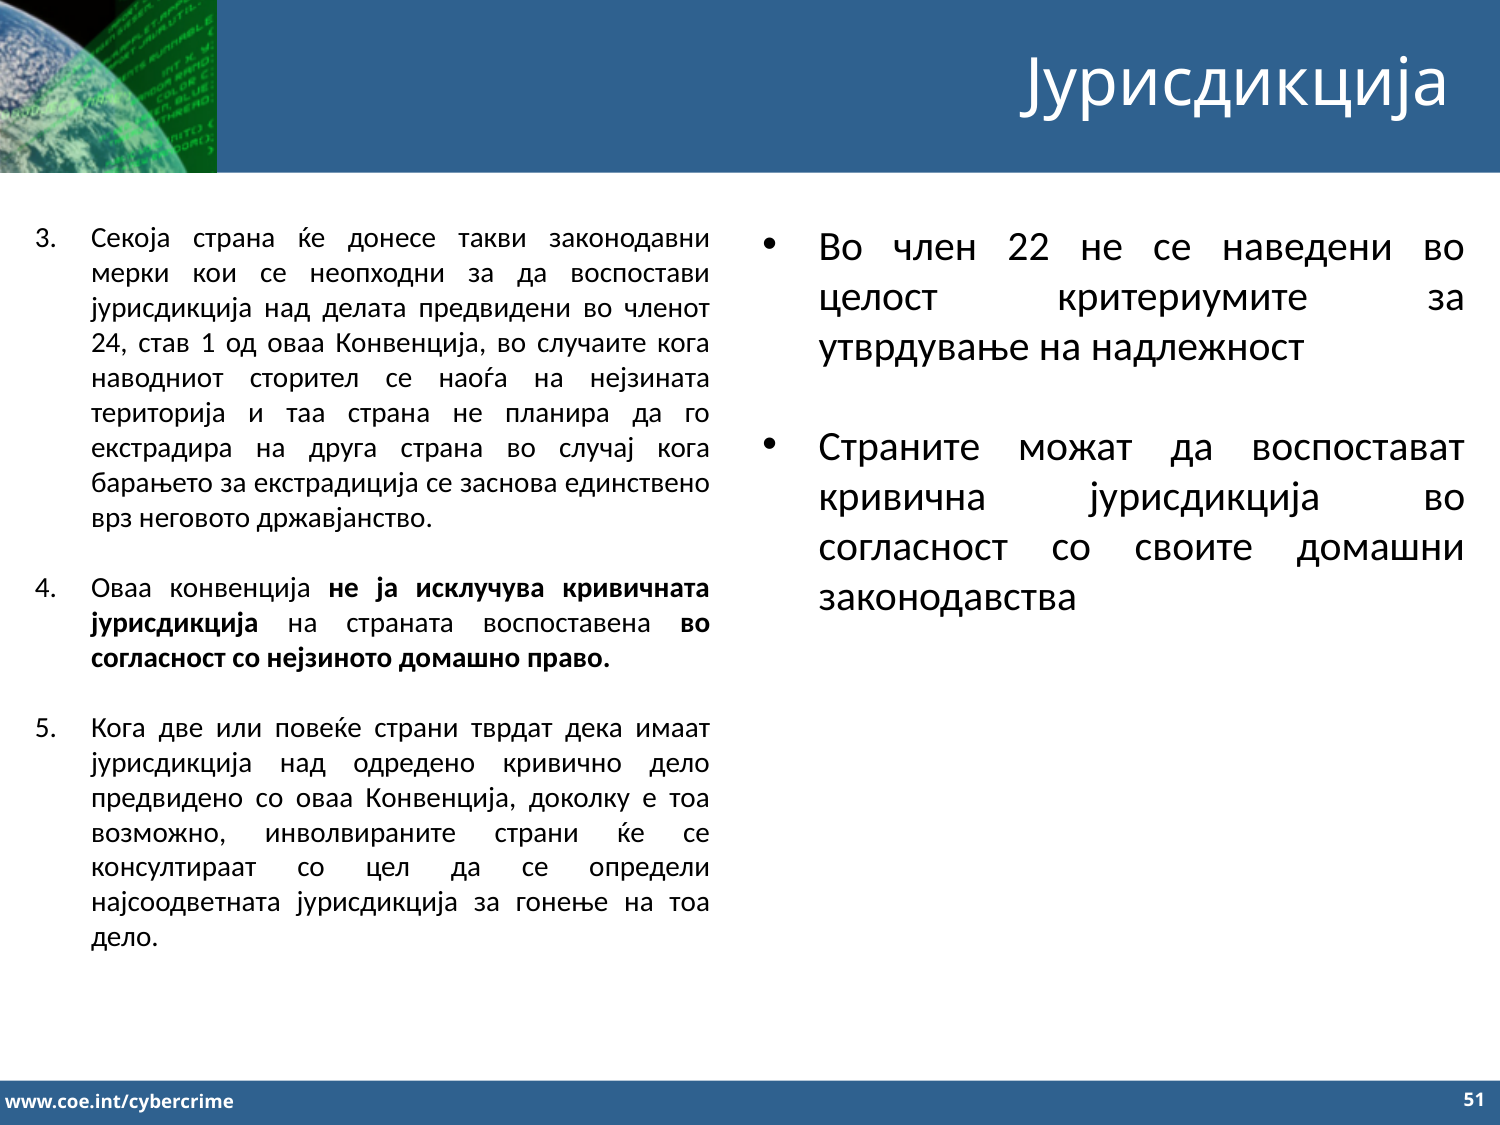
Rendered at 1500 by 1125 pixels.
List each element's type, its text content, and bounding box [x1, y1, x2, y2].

text_box Секоја страна ќе донесе такви законодавни мерки кои се неопходни за да воспостави јурисдикција над делата предвидени во членот 24, став 1 од оваа Конвенција, во случаите кога наводниот сторител се наоѓа на нејзината територија и таа страна не планира да го екстрадира на друга страна во случај кога барањето за екстрадиција се заснова единствено врз неговото државјанство. Оваа конвенција не ја исклучува кривичната јурисдикција на страната воспоставена во согласност со нејзиното домашно право. Кога две или повеќе страни тврдат дека имаат јурисдикција над одредено кривично дело предвидено со оваа Конвенција, доколку е тоа возможно, инволвираните страни ќе се консултираат со цел да се определи најсоодветната јурисдикција за гонење на тоа дело. [19, 211, 726, 961]
picture [0, 0, 217, 173]
text_box Во член 22 не се наведени во целост критериумите за утврдување на надлежност Страните можат да воспостават кривична јурисдикција во согласност со своите домашни законодавства [747, 211, 1480, 626]
text_box Јурисдикција [230, 31, 1483, 126]
